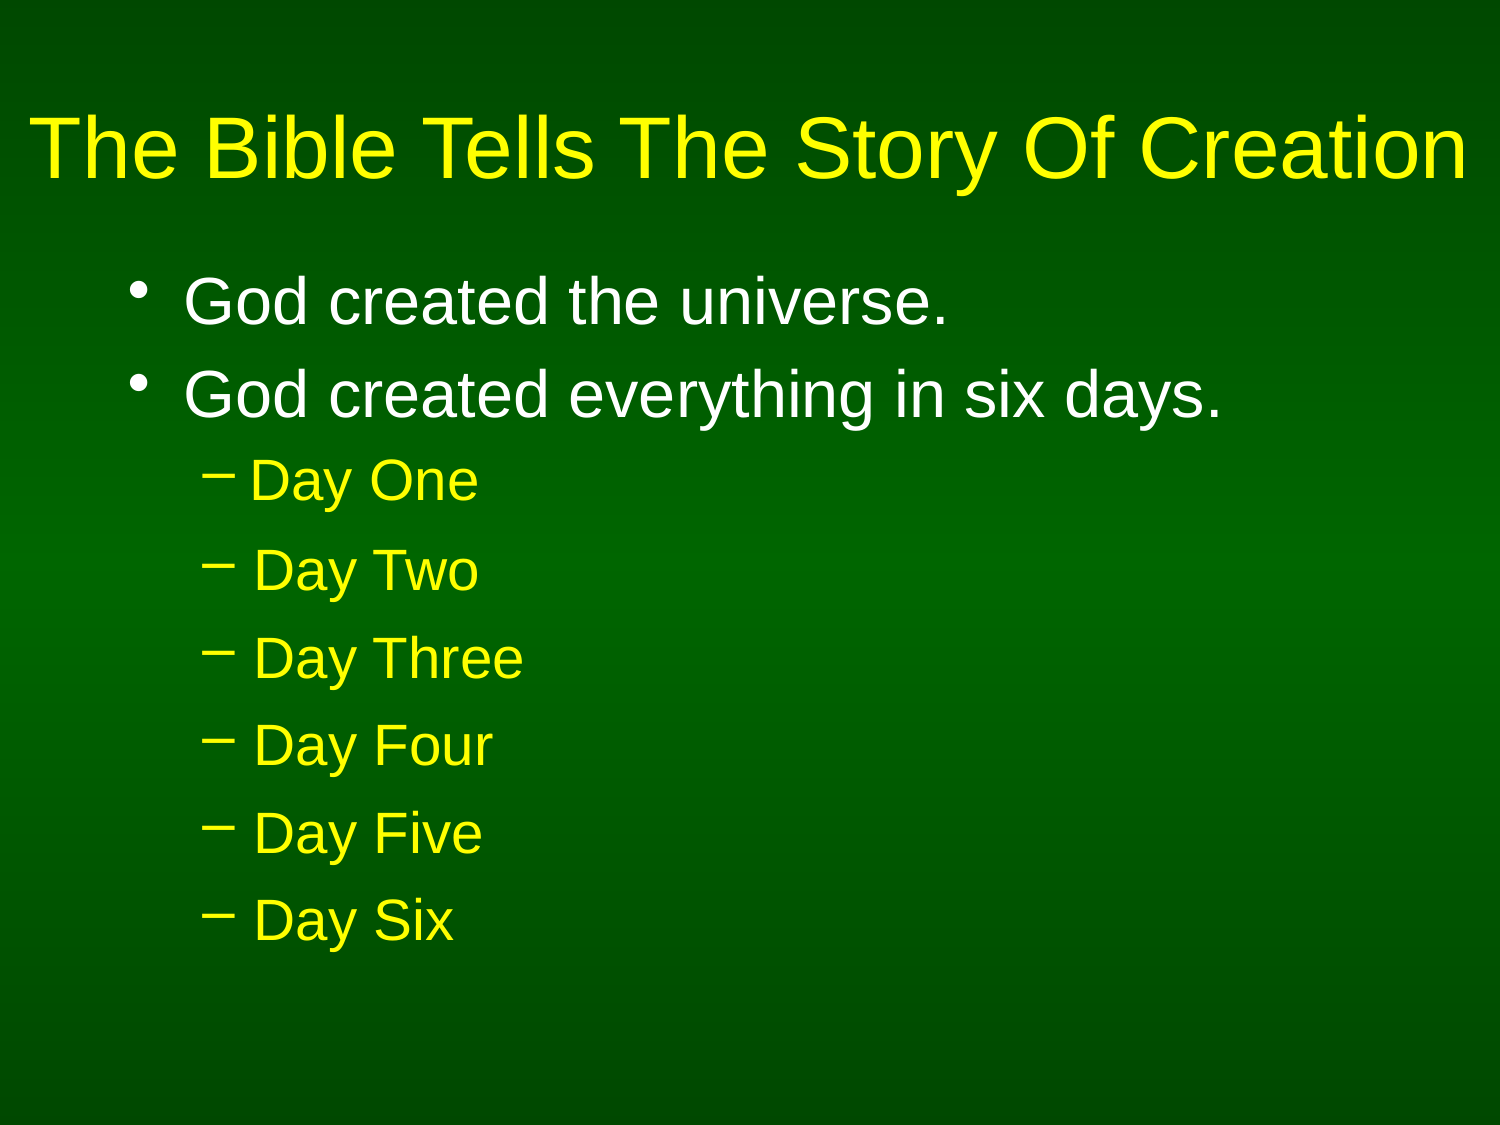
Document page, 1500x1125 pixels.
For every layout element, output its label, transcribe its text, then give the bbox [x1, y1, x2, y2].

text_box Day Six [187, 875, 563, 960]
text_box Day Three [187, 612, 563, 698]
text_box Day Four [187, 699, 563, 785]
text_box Day Two [187, 525, 513, 610]
text_box Day Five [187, 787, 563, 873]
list God created the universe. God created everything in six days. Day One [112, 249, 1388, 525]
title The Bible Tells The Story Of Creation [0, 50, 1500, 238]
